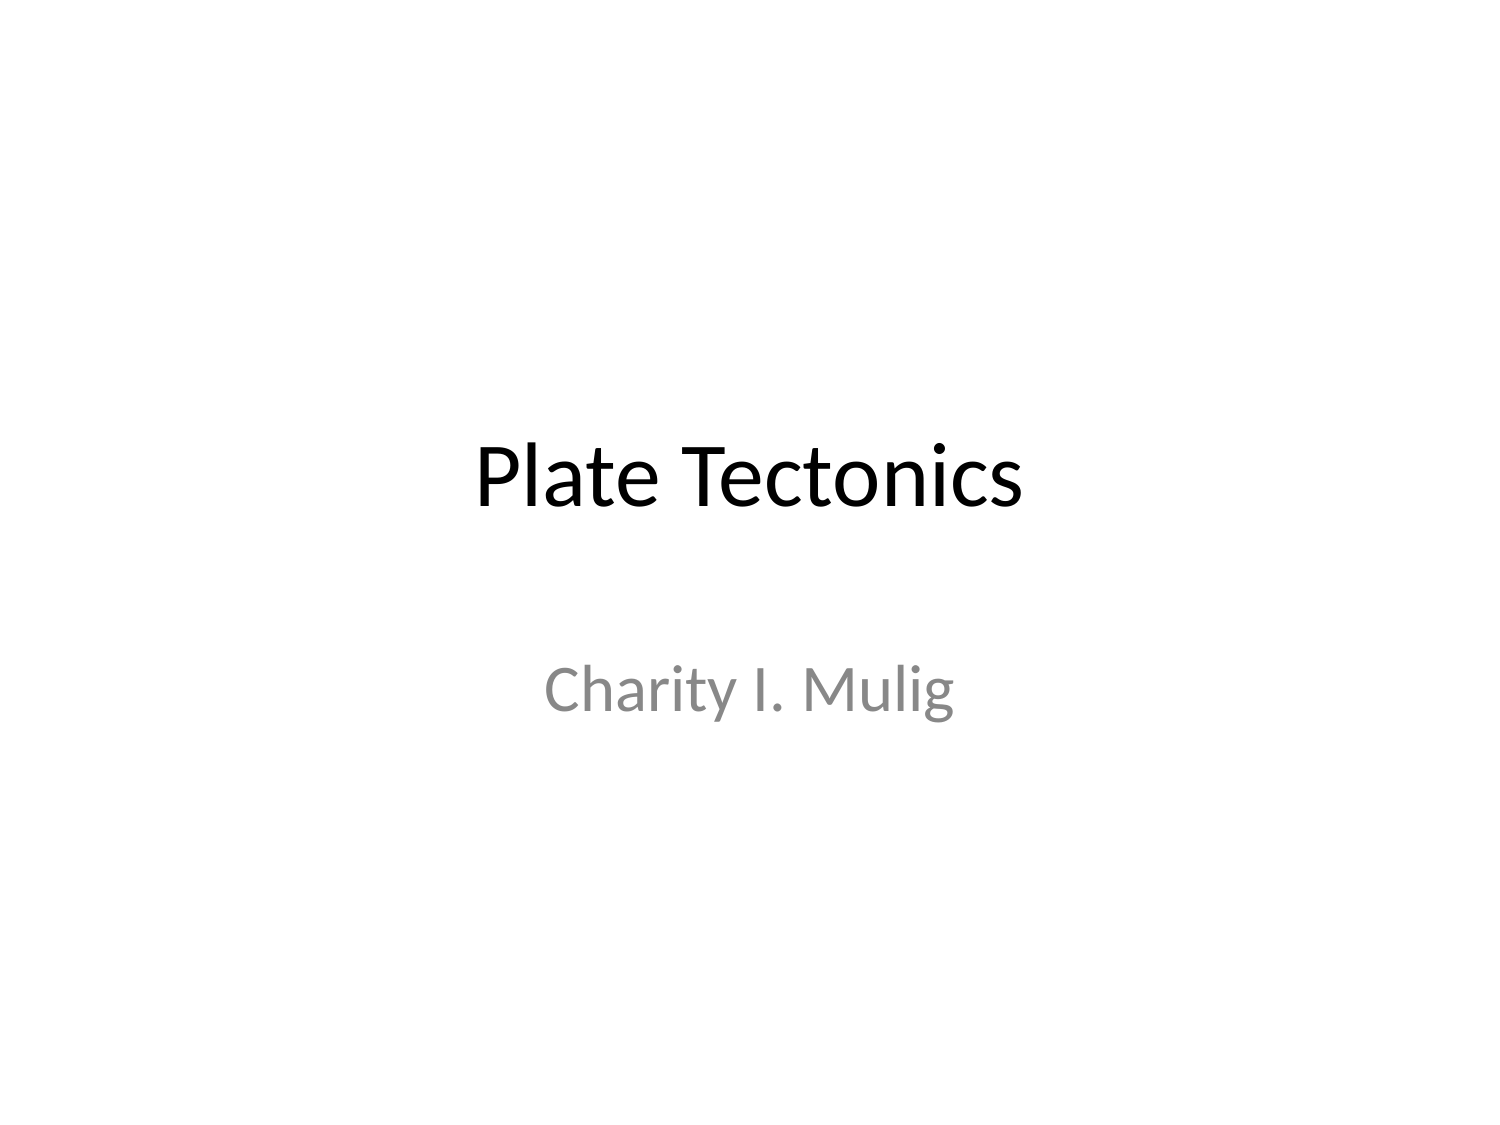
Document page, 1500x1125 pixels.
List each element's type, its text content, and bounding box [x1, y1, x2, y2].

text_box Charity I. Mulig [225, 637, 1275, 925]
text_box Plate Tectonics [112, 349, 1388, 591]
